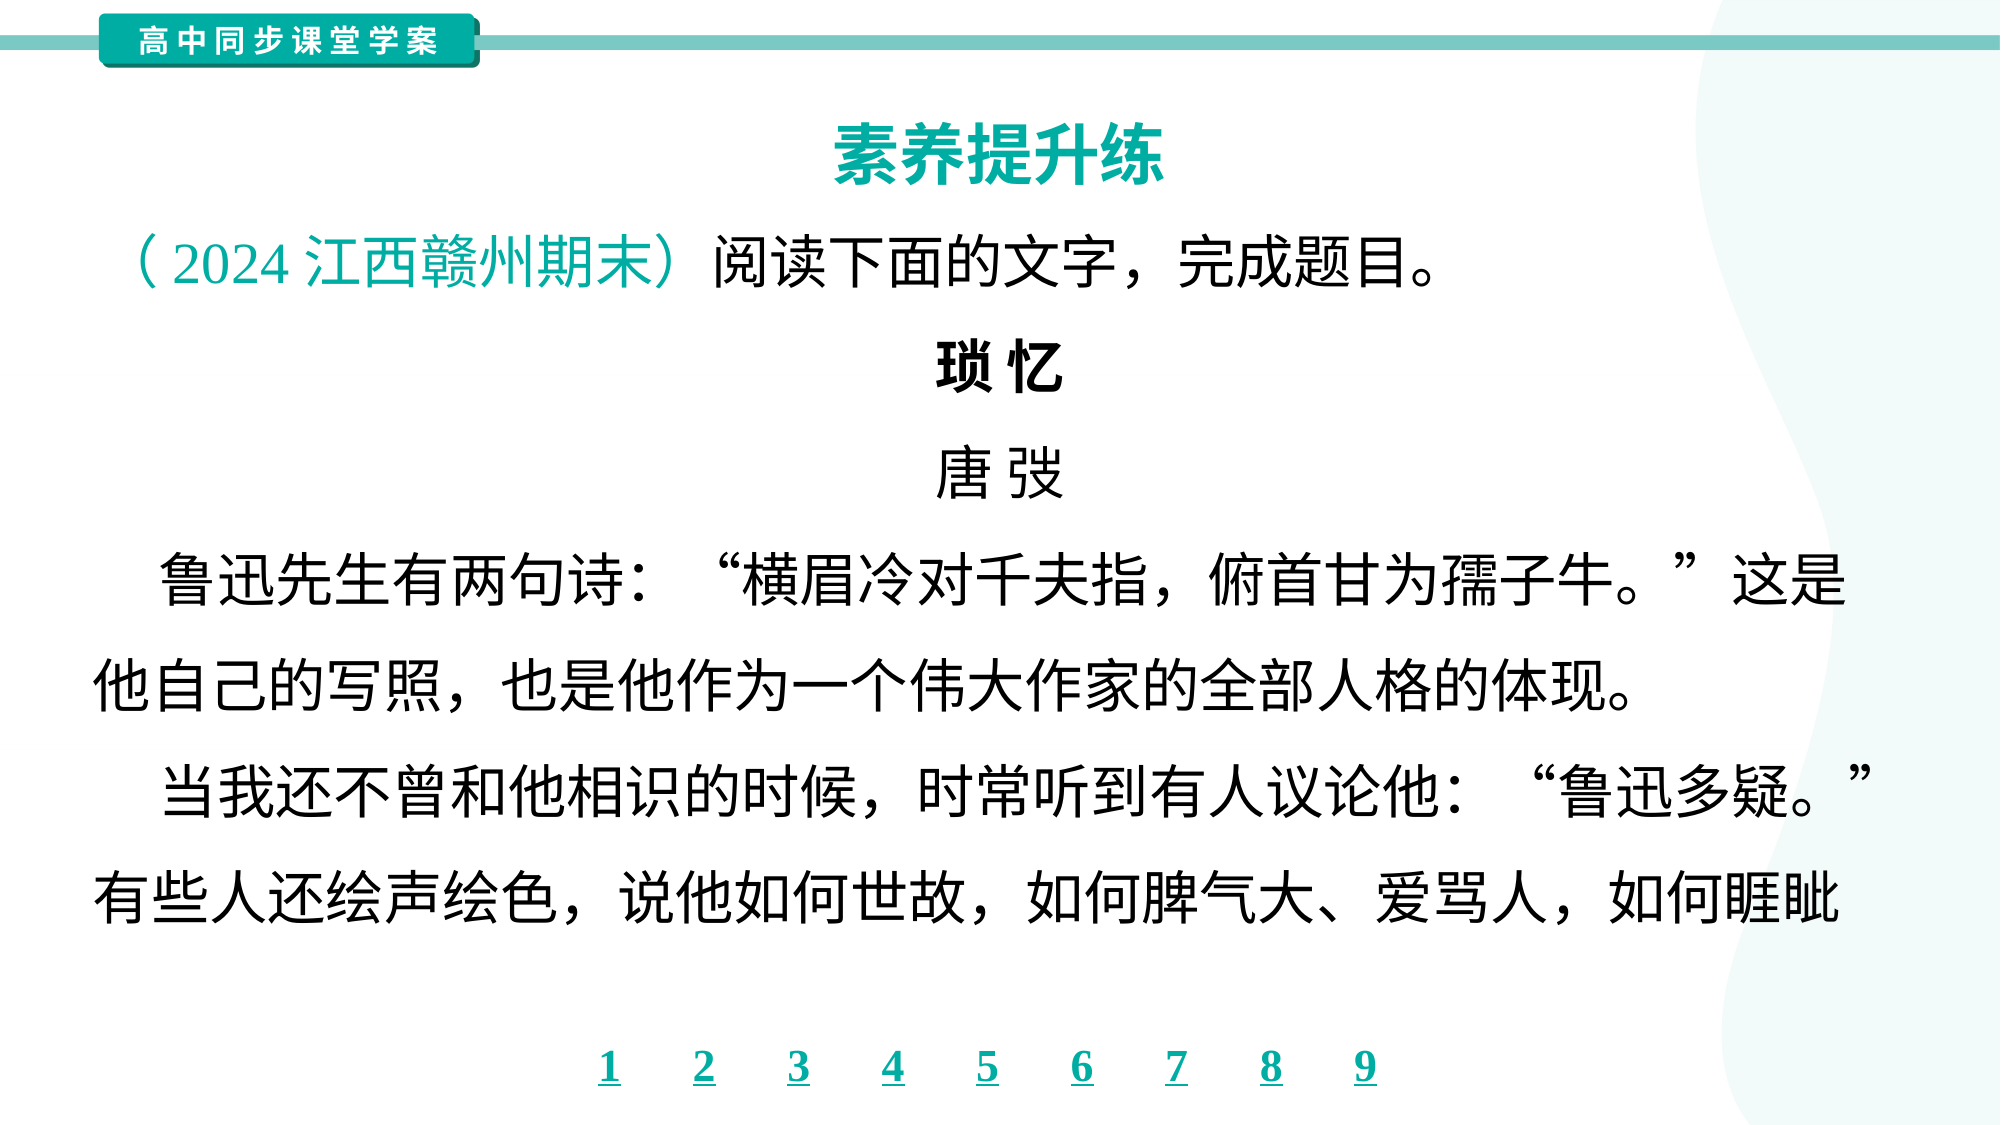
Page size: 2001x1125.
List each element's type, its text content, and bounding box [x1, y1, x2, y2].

text_box （2024江西赣州期末）阅读下面的文字，完成题目。 [100, 192, 1899, 293]
text_box 琐 忆 唐 弢 鲁迅先生有两句诗：“横眉冷对千夫指，俯首甘为孺子牛。”这是 他自己的写照，也是他作为一个伟大作家的全部人格的体现。 当我还不曾和他相识的时候，时常听到有人议论他：“鲁迅多疑。” 有些人还绘声绘色，说他如何世故，如何脾气大、爱骂人，如何睚眦 [100, 293, 1899, 932]
text_box 素养提升练 [100, 76, 1899, 192]
picture [0, 0, 2000, 1125]
